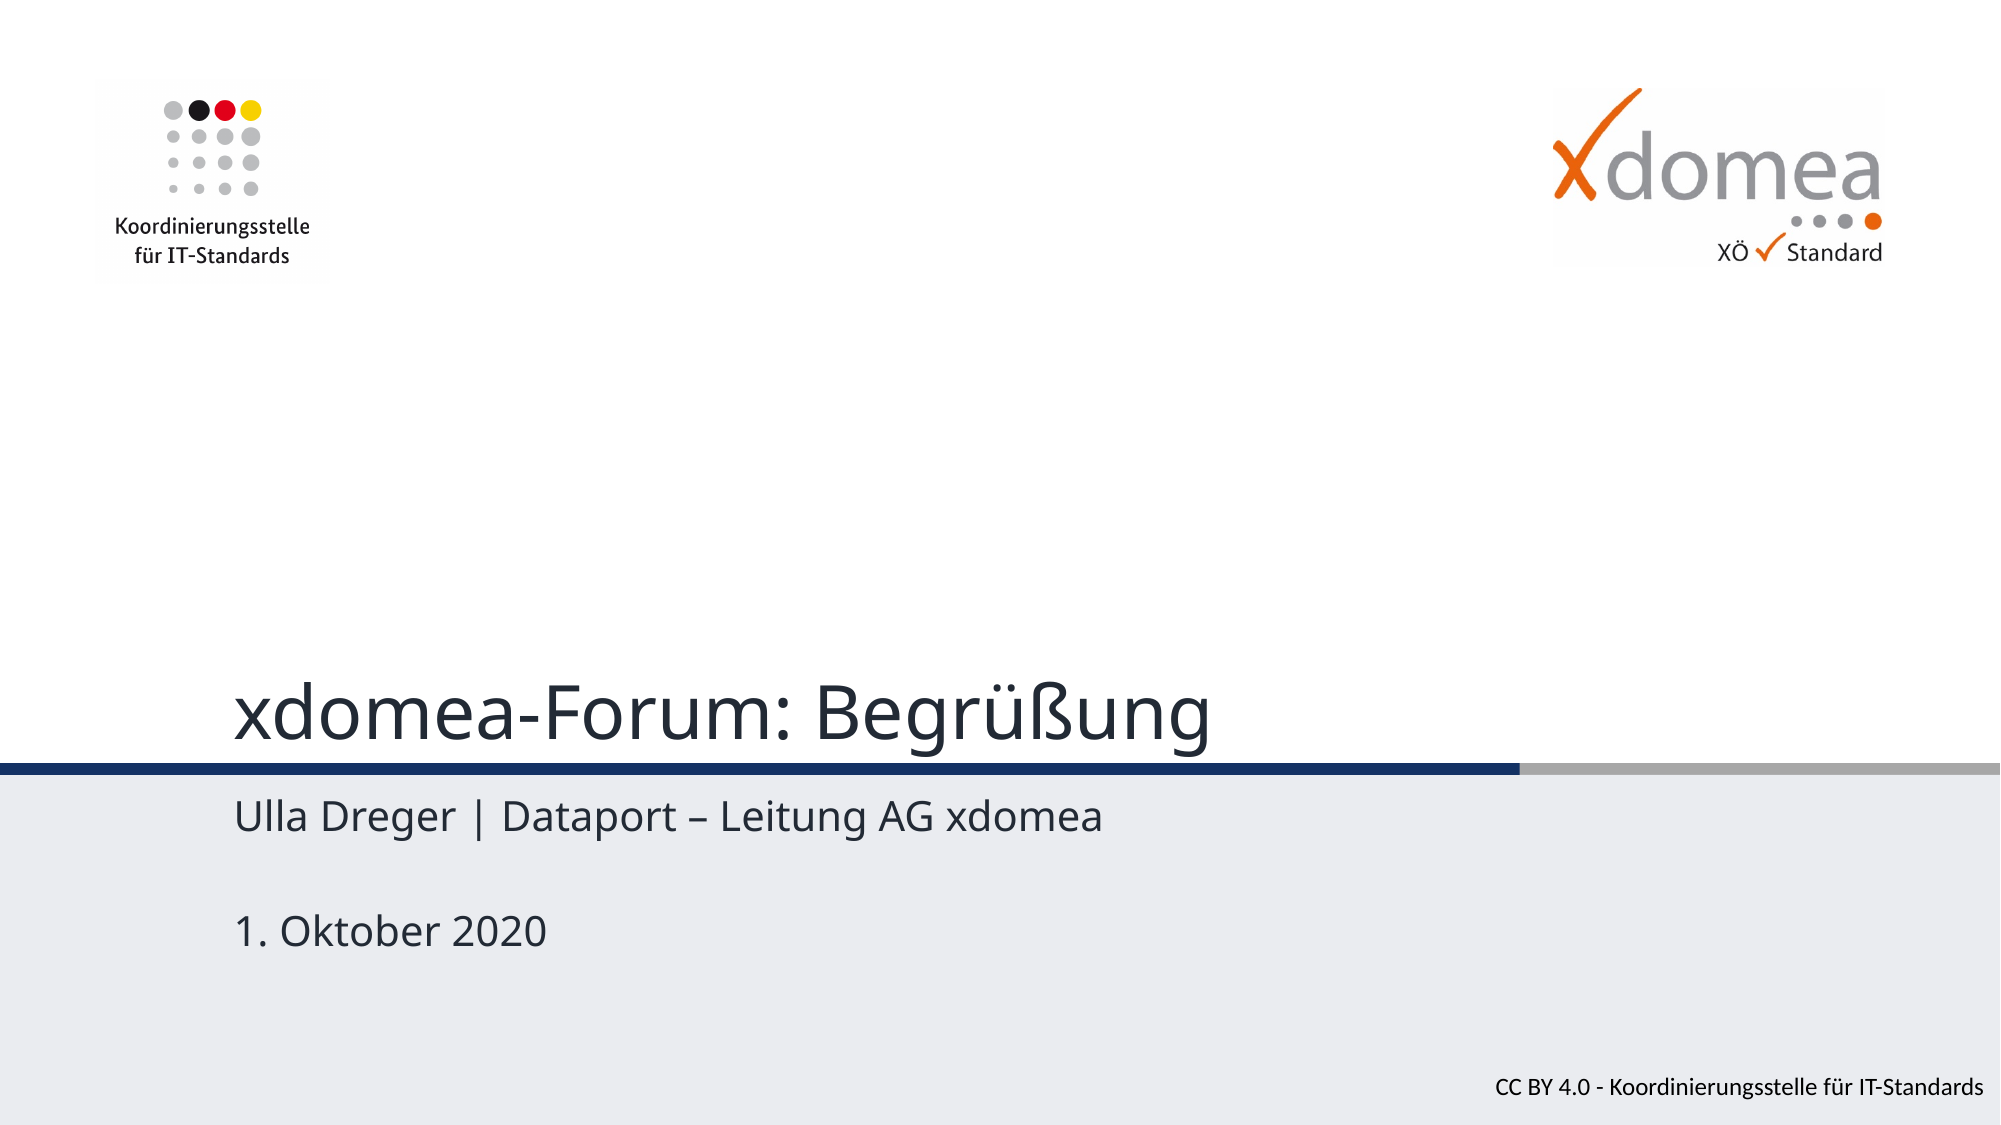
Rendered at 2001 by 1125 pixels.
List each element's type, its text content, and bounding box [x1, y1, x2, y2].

subtitle Ulla Dreger | Dataport – Leitung AG xdomea 1. Oktober 2020 [218, 787, 1719, 1125]
text_box CC BY 4.0 - Koordinierungsstelle für IT-Standards [1307, 1062, 2000, 1123]
picture [95, 79, 330, 284]
picture [1553, 88, 1885, 267]
title xdomea-Forum: Begrüßung [218, 349, 1913, 764]
